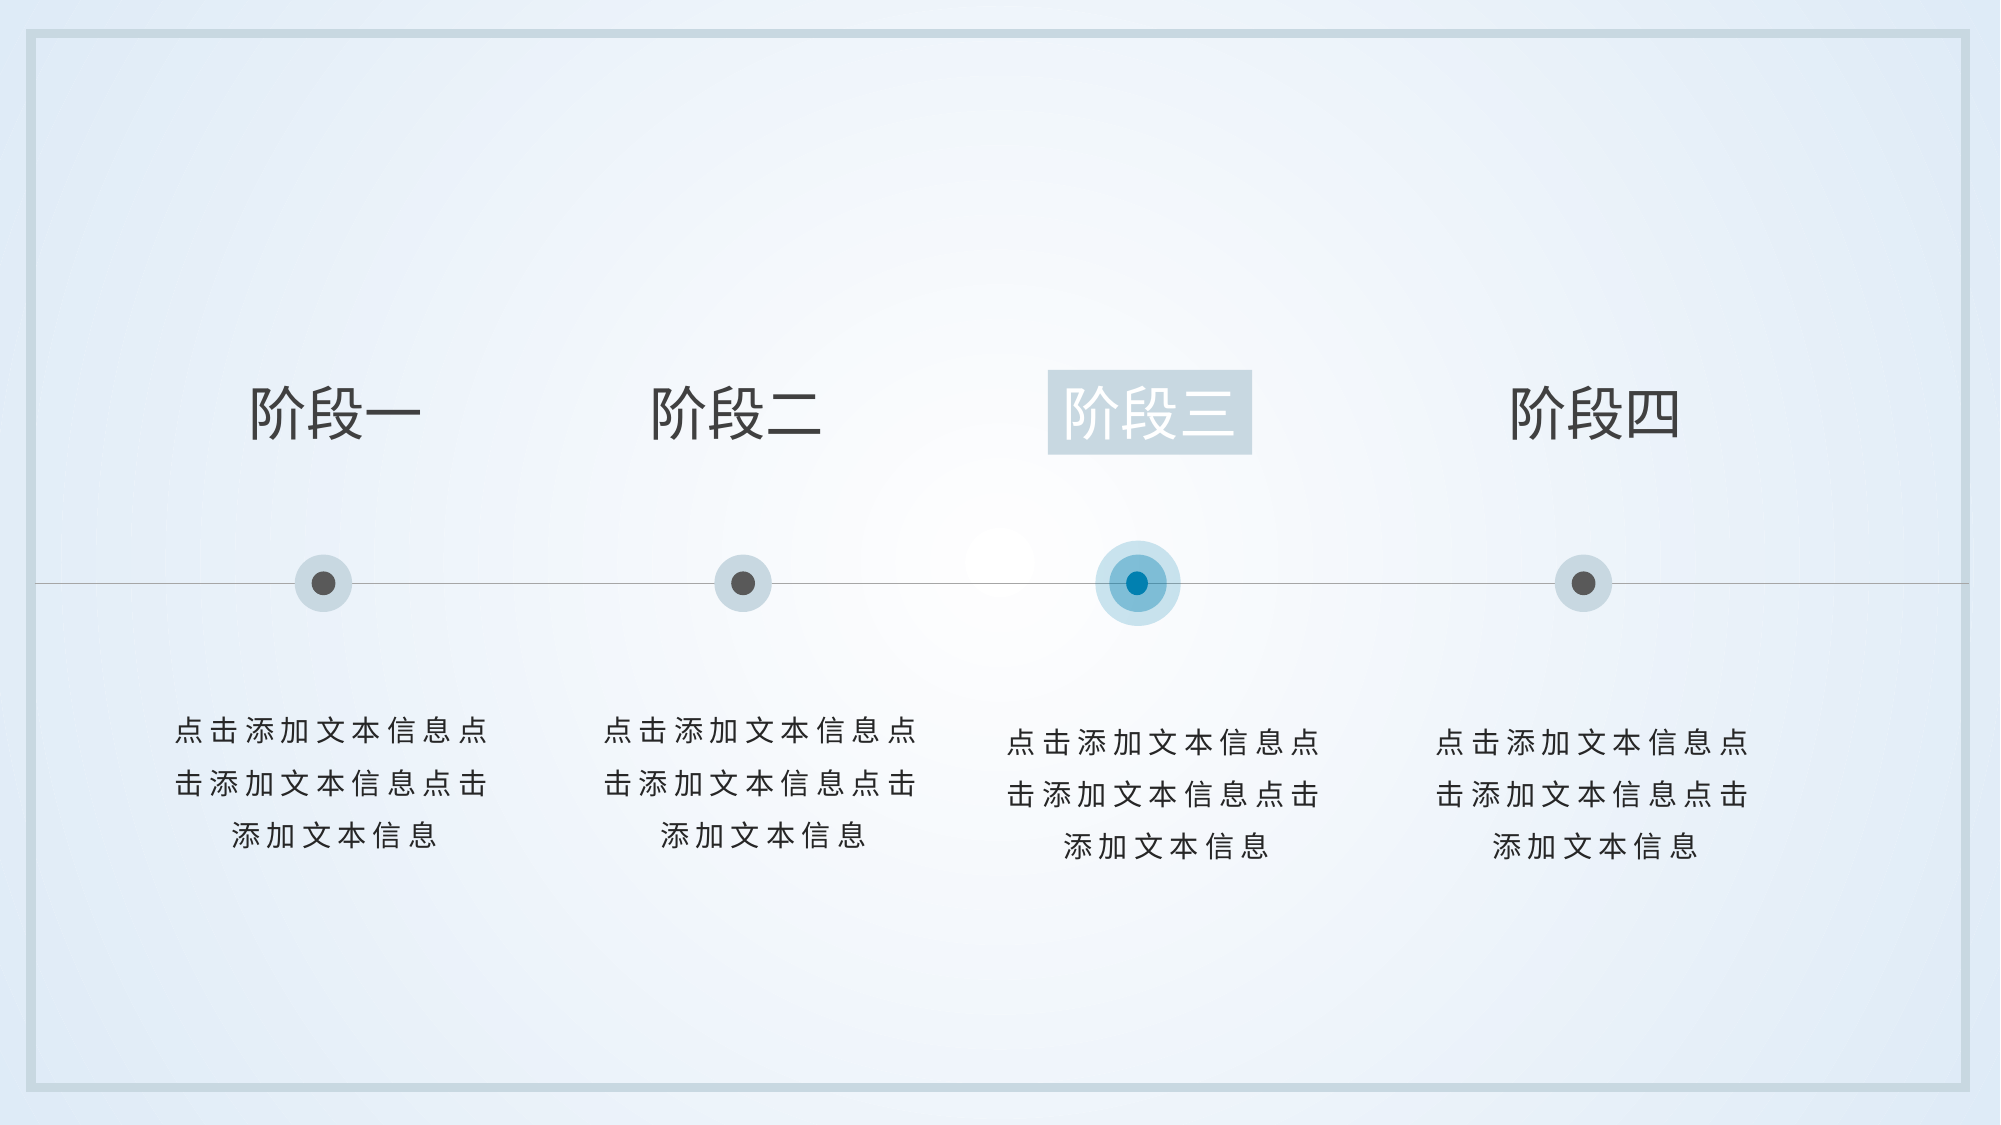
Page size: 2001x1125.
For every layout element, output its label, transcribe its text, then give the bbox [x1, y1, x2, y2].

text_box 阶段四 [1493, 369, 1698, 455]
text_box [294, 554, 353, 612]
text_box [30, 33, 1966, 1089]
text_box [1095, 540, 1181, 626]
text_box 点击添加文本信息点击添加文本信息点击添加文本信息 [1408, 699, 1783, 872]
text_box 点击添加文本信息点击添加文本信息点击添加文本信息 [147, 687, 522, 860]
text_box 阶段二 [634, 369, 839, 455]
text_box 阶段一 [233, 369, 438, 455]
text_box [1554, 554, 1613, 612]
text_box 点击添加文本信息点击添加文本信息点击添加文本信息 [979, 699, 1354, 872]
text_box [714, 554, 772, 612]
text_box 点击添加文本信息点击添加文本信息点击添加文本信息 [576, 687, 951, 860]
text_box 阶段三 [1047, 369, 1253, 455]
